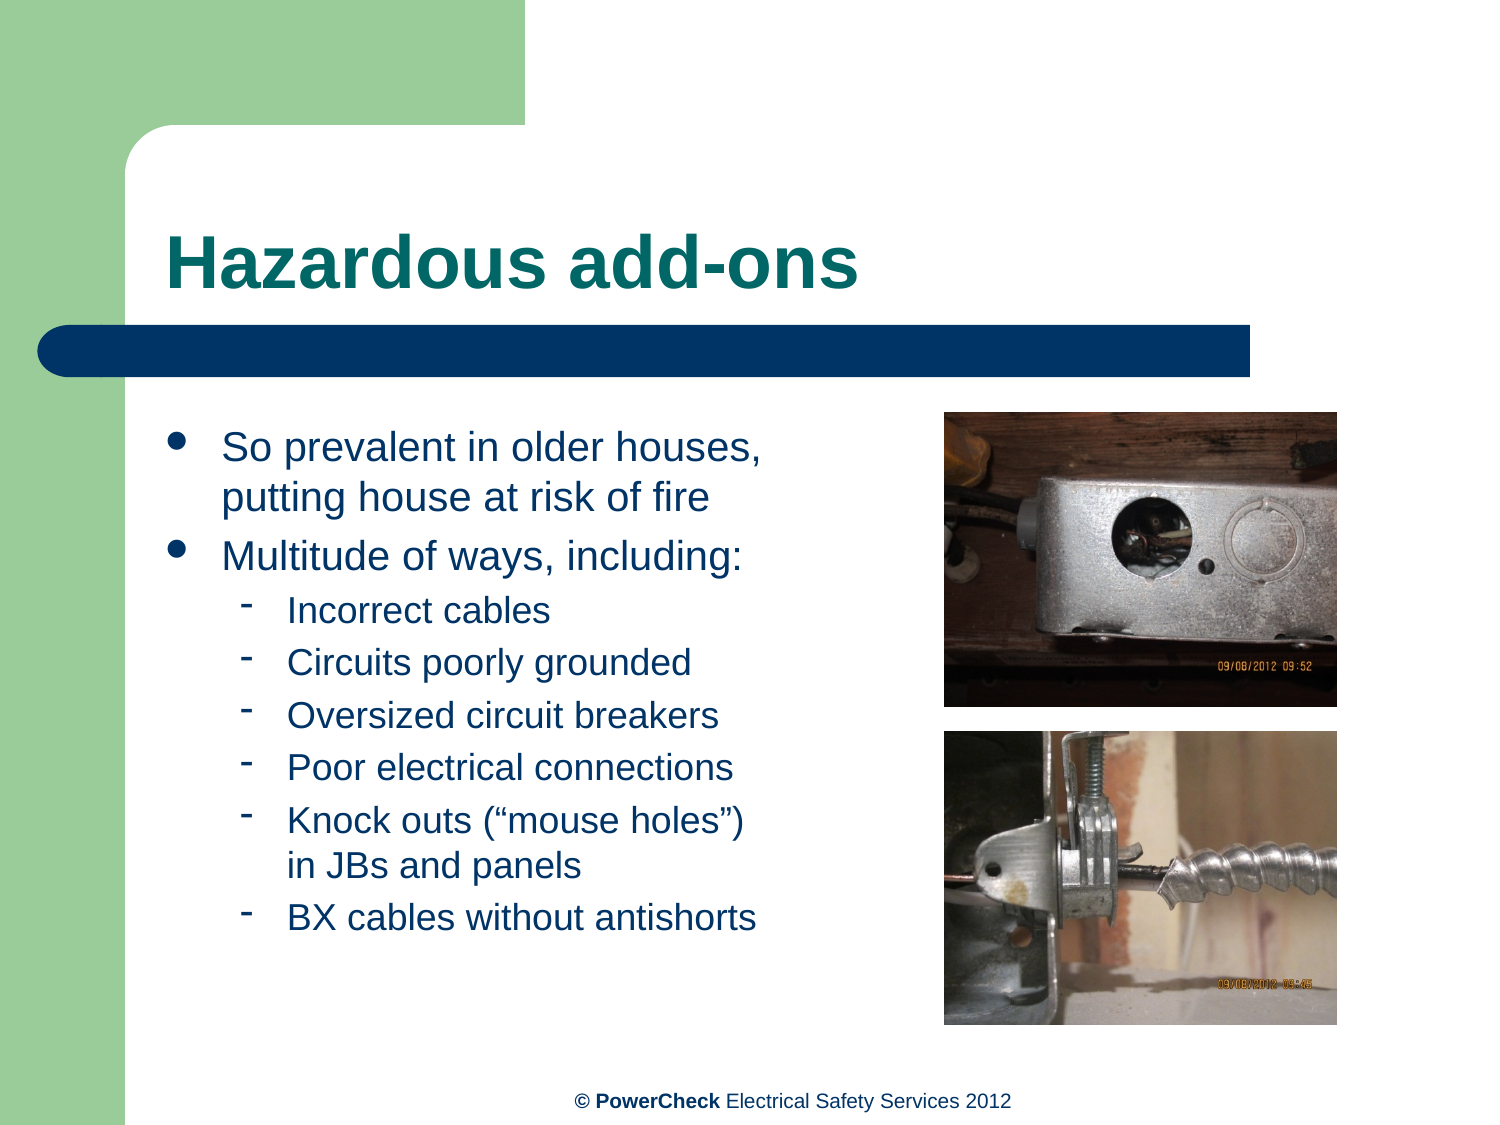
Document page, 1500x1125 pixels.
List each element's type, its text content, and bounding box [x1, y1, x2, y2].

title Hazardous add-ons [150, 125, 1463, 313]
list So prevalent in older houses, putting house at risk of fire Multitude of ways, including: Incorrect cables Circuits poorly grounded Oversized circuit breakers Poor electrical connections Knock outs (“mouse holes”) in JBs and panels BX cables without antishorts [150, 412, 794, 1083]
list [944, 730, 1337, 1026]
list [944, 412, 1337, 707]
footer © PowerCheck Electrical Safety Services 2012 [469, 1079, 1117, 1121]
